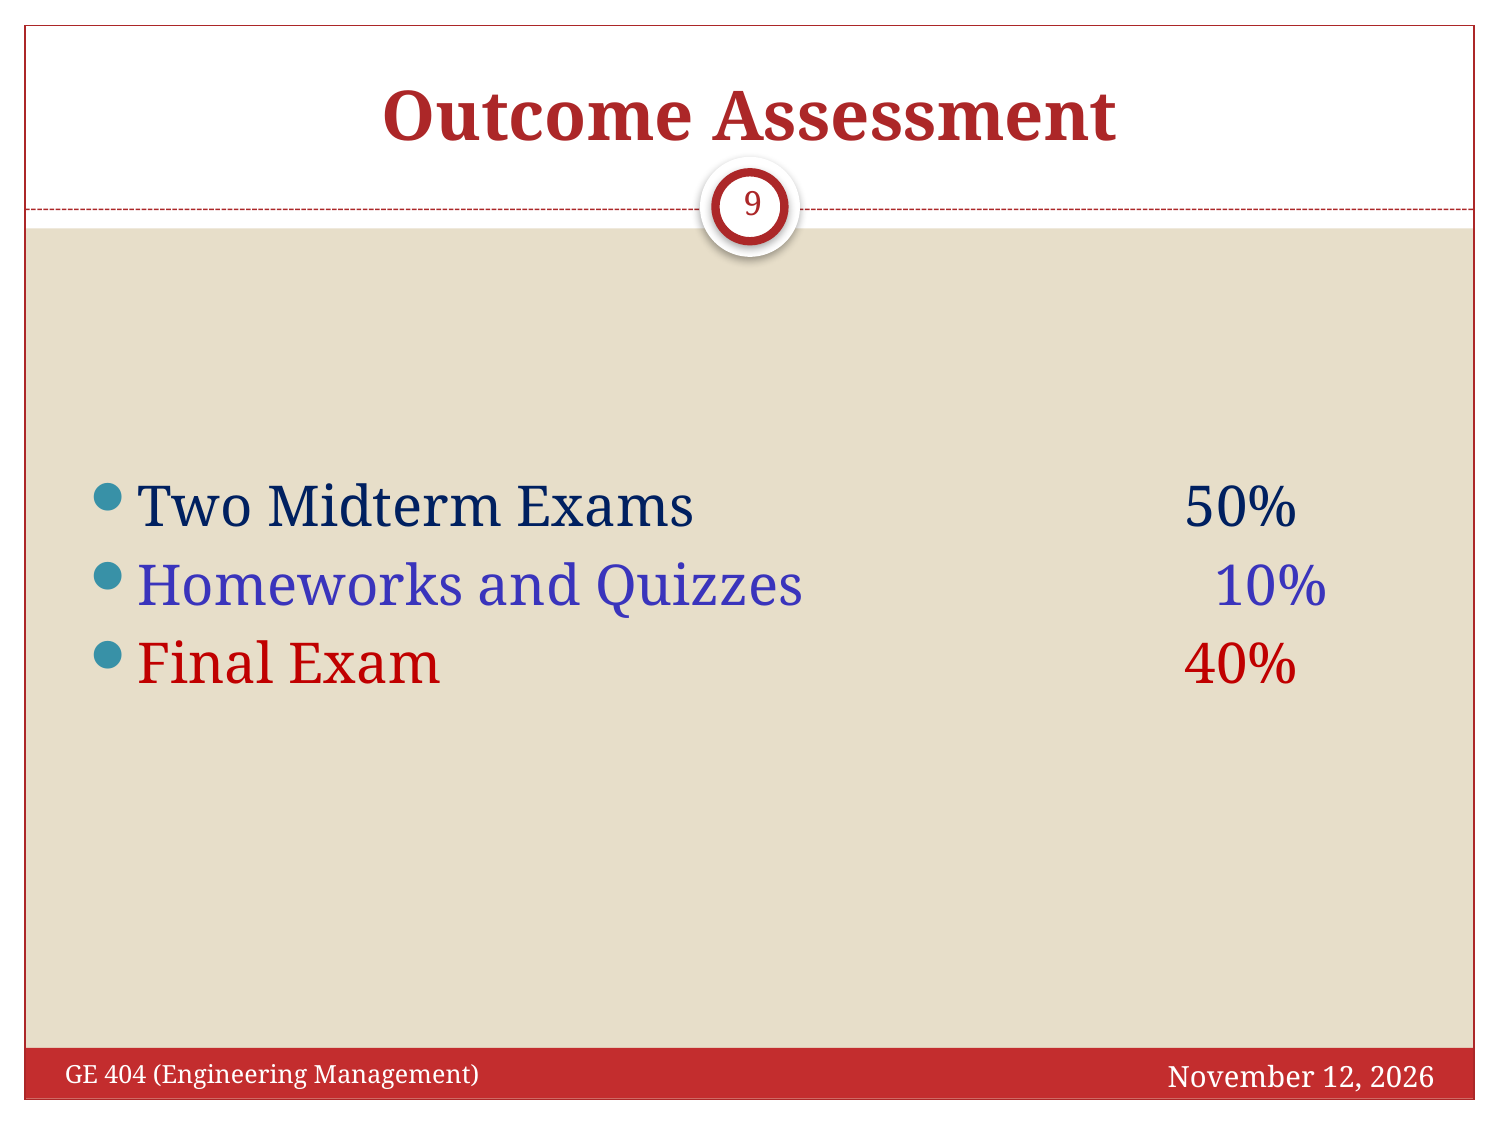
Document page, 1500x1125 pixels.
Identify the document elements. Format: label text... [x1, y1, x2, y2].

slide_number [950, 1050, 1450, 1111]
list Two Midterm Exams 50% Homeworks and Quizzes 10% Final Exam 40% [75, 462, 1425, 725]
footer GE 404 (Engineering Management) [50, 1051, 638, 1112]
title Outcome Assessment [49, 37, 1450, 162]
slide_number 9 [715, 168, 791, 241]
